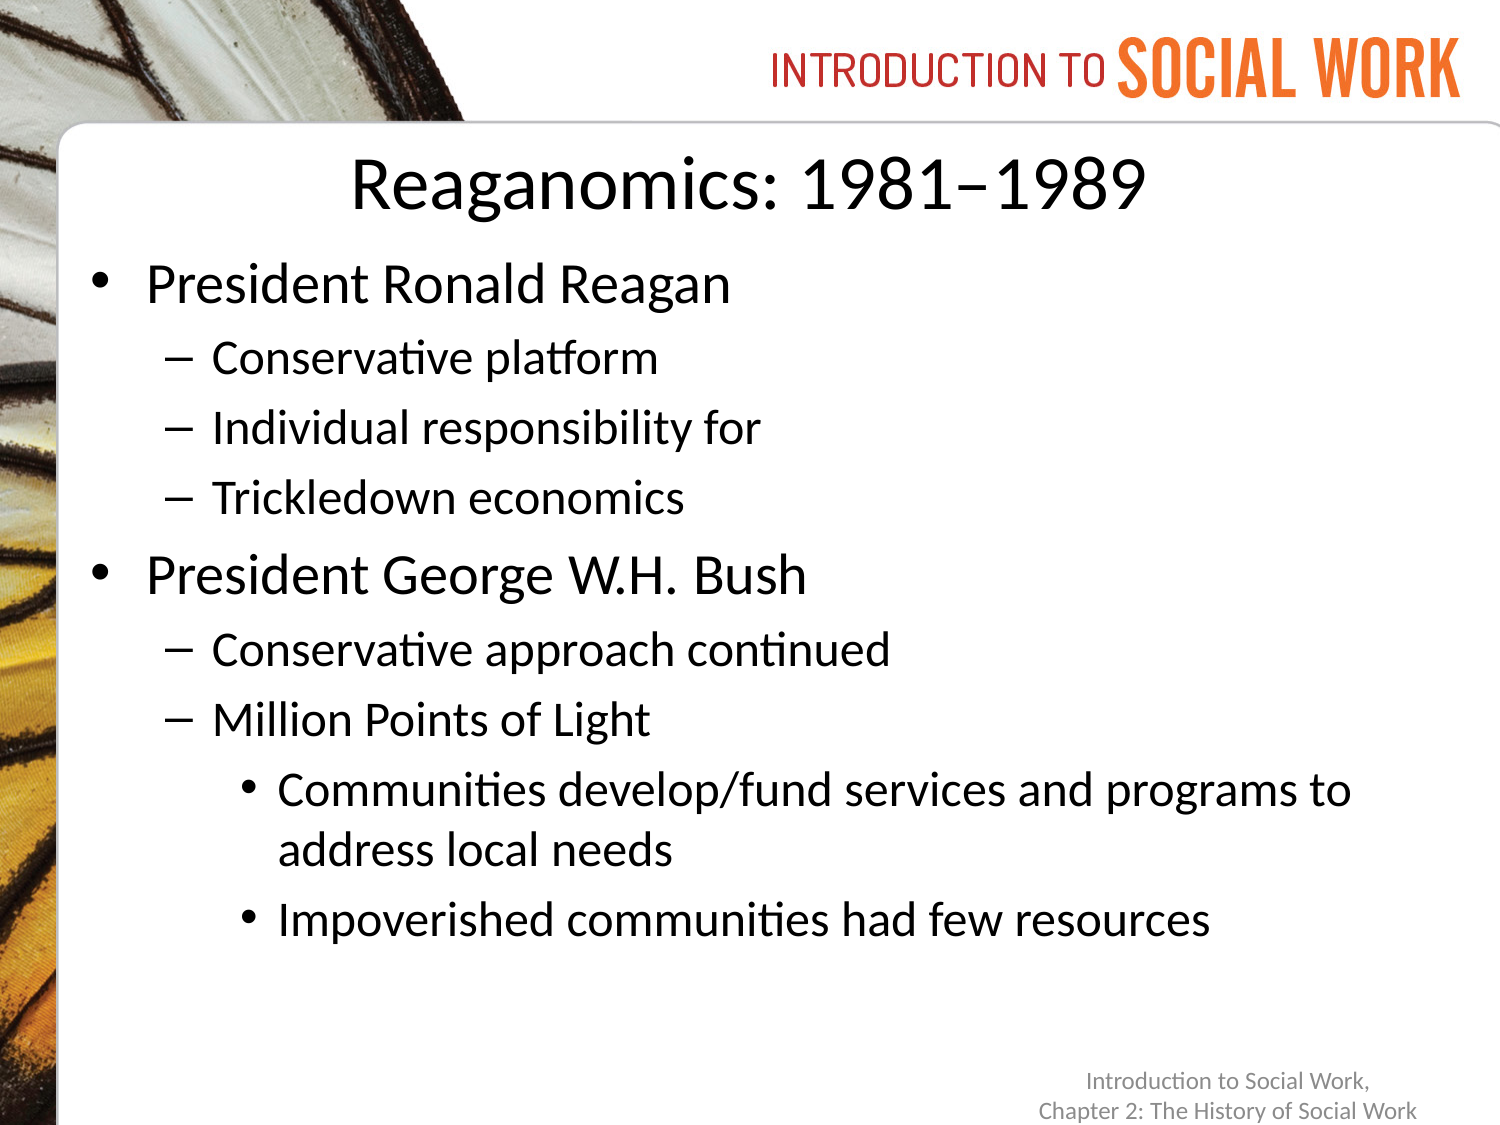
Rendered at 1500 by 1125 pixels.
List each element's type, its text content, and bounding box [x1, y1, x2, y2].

list President Ronald Reagan Conservative platform Individual responsibility for Trickledown economics President George W.H. Bush Conservative approach continued Million Points of Light Communities develop/fund services and programs to address local needs Impoverished communities had few resources [75, 237, 1425, 986]
title Reaganomics: 1981–1989 [75, 125, 1425, 233]
footer Introduction to Social Work, Chapter 2: The History of Social Work [987, 1065, 1475, 1125]
picture [0, 0, 1500, 1125]
